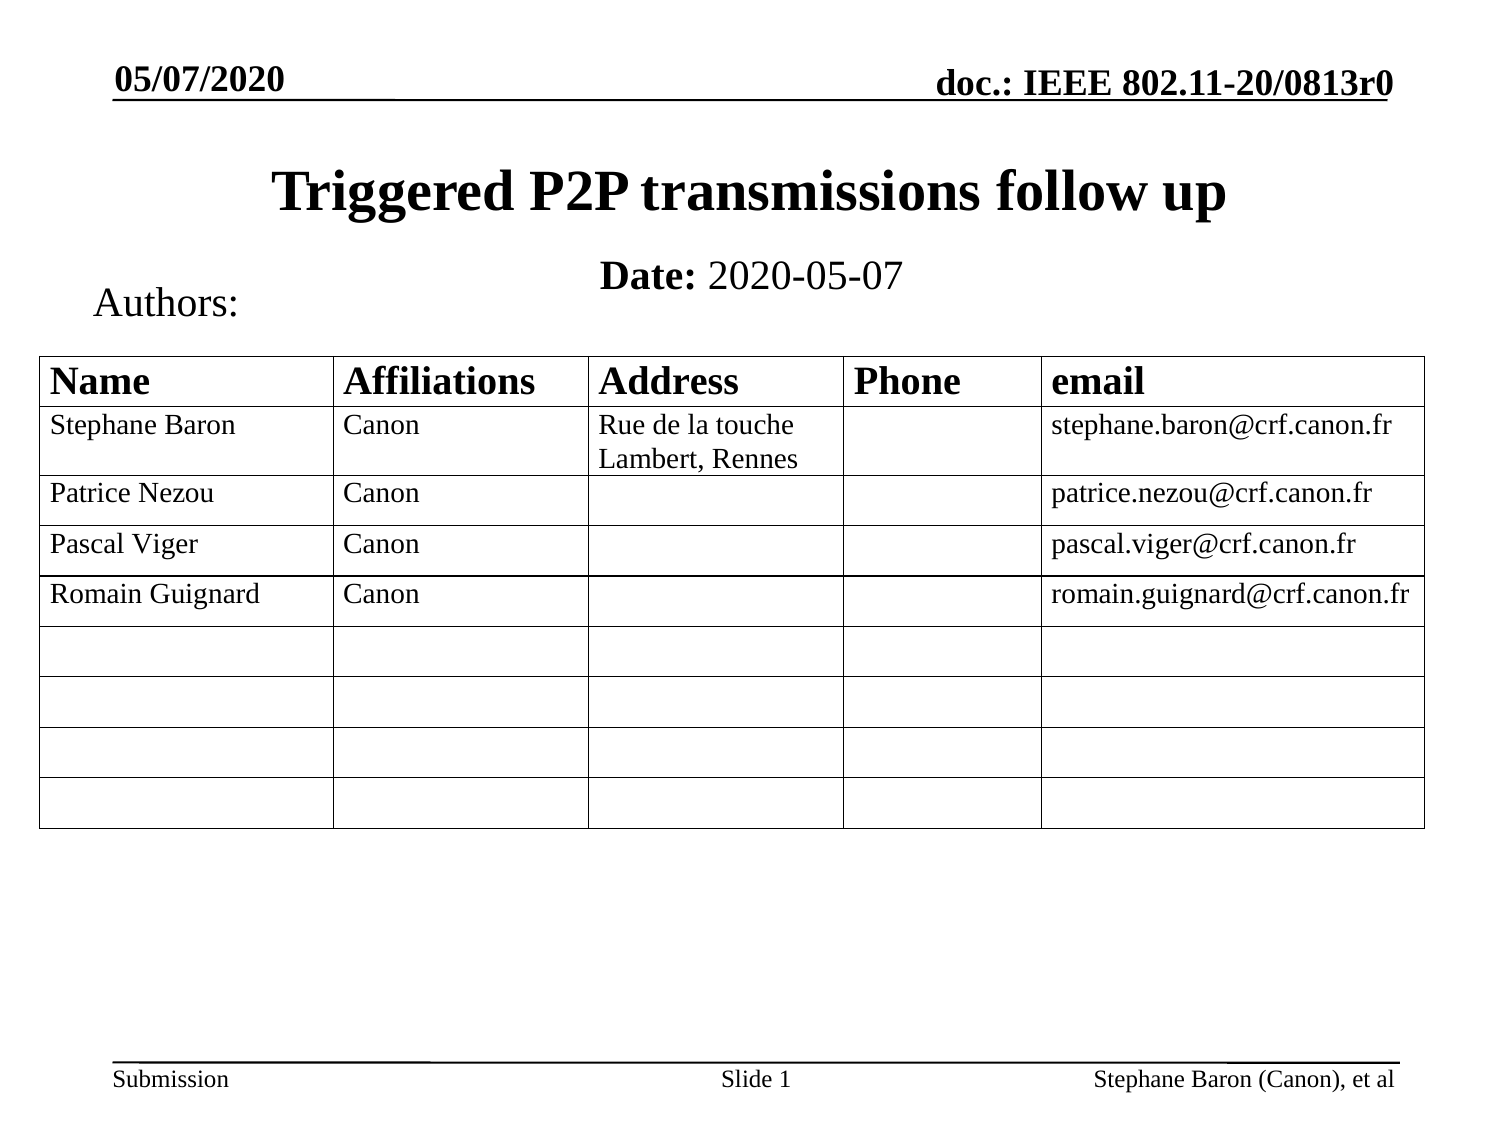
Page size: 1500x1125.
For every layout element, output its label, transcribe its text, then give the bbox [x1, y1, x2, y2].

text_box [26, 355, 1479, 1055]
title Triggered P2P transmissions follow up [77, 137, 1423, 238]
slide_number Slide 1 [712, 1064, 800, 1123]
list Date: 2020-05-07 [114, 240, 1390, 306]
footer Stephane Baron (Canon), et al [878, 1064, 1402, 1093]
text_box Authors: [77, 267, 316, 331]
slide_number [114, 54, 423, 100]
